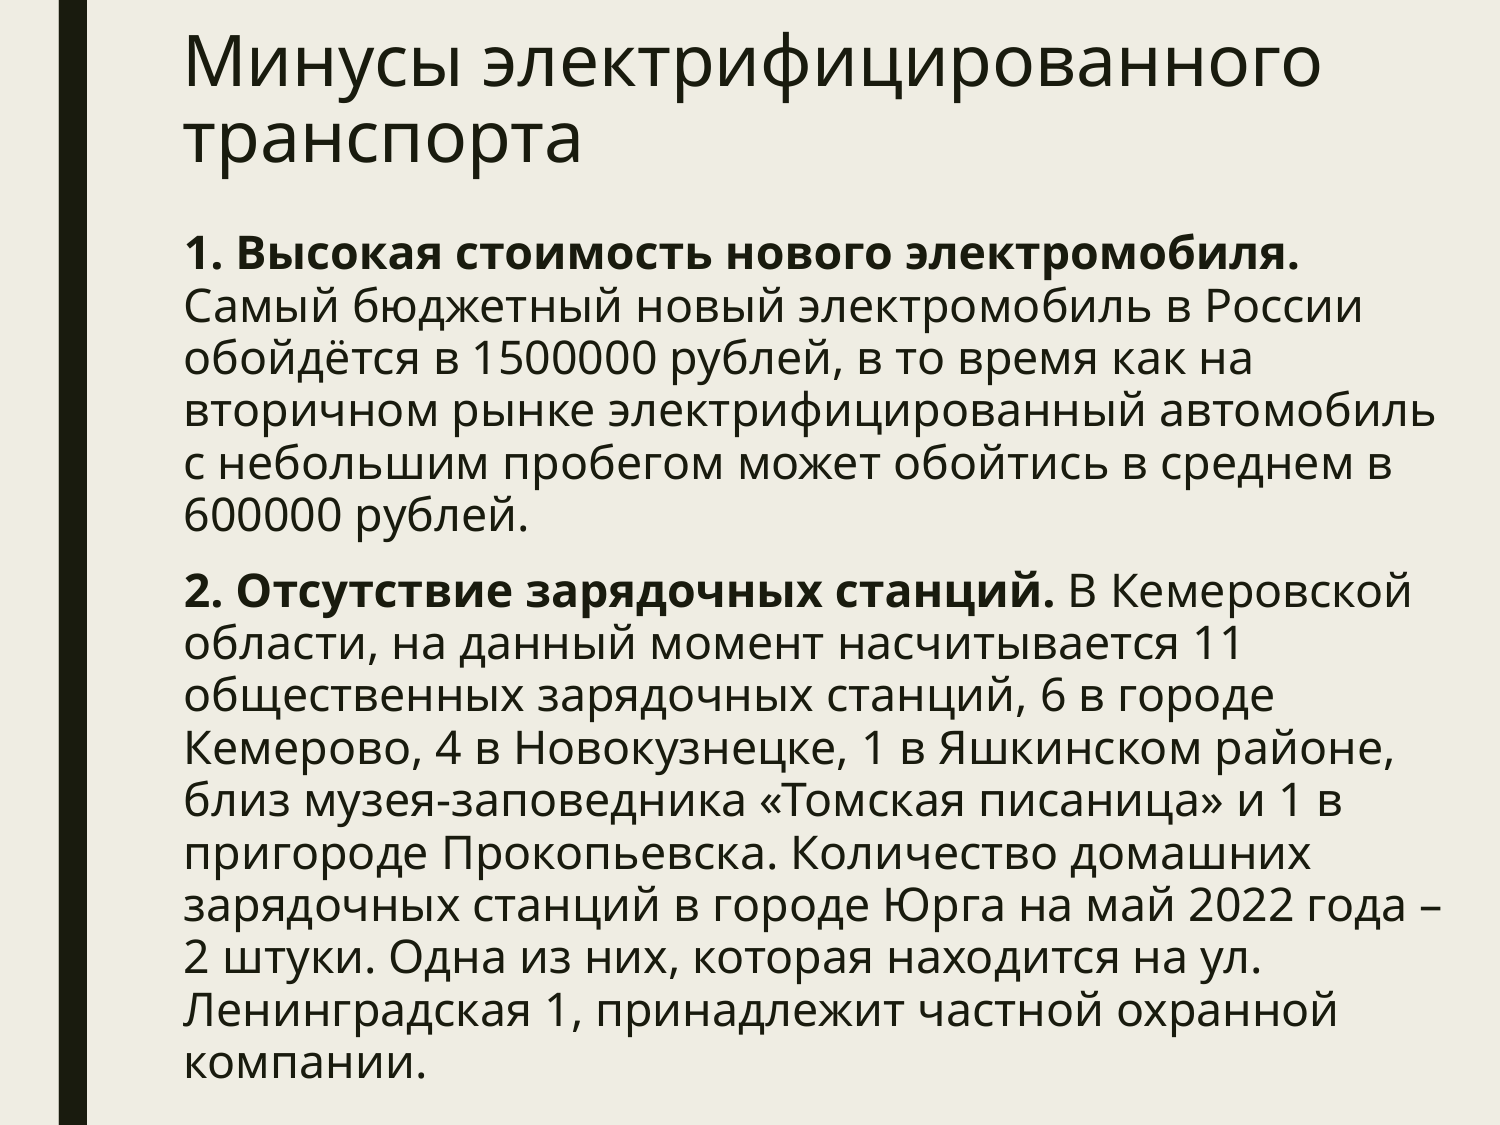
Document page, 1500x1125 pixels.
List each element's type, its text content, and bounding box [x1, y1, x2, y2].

list 1. Высокая стоимость нового электромобиля. Самый бюджетный новый электромобиль в России обойдётся в 1500000 рублей, в то время как на вторичном рынке электрифицированный автомобиль с небольшим пробегом может обойтись в среднем в 600000 рублей. 2. Отсутствие зарядочных станций. В Кемеровской области, на данный момент насчитывается 11 общественных зарядочных станций, 6 в городе Кемерово, 4 в Новокузнецке, 1 в Яшкинском районе, близ музея-заповедника «Томская писаница» и 1 в пригороде Прокопьевска. Количество домашних зарядочных станций в городе Юрга на май 2022 года – 2 штуки. Одна из них, которая находится на ул. Ленинградская 1, принадлежит частной охранной компании. [168, 220, 1465, 1105]
title Минусы электрифицированного транспорта [167, 17, 1349, 262]
